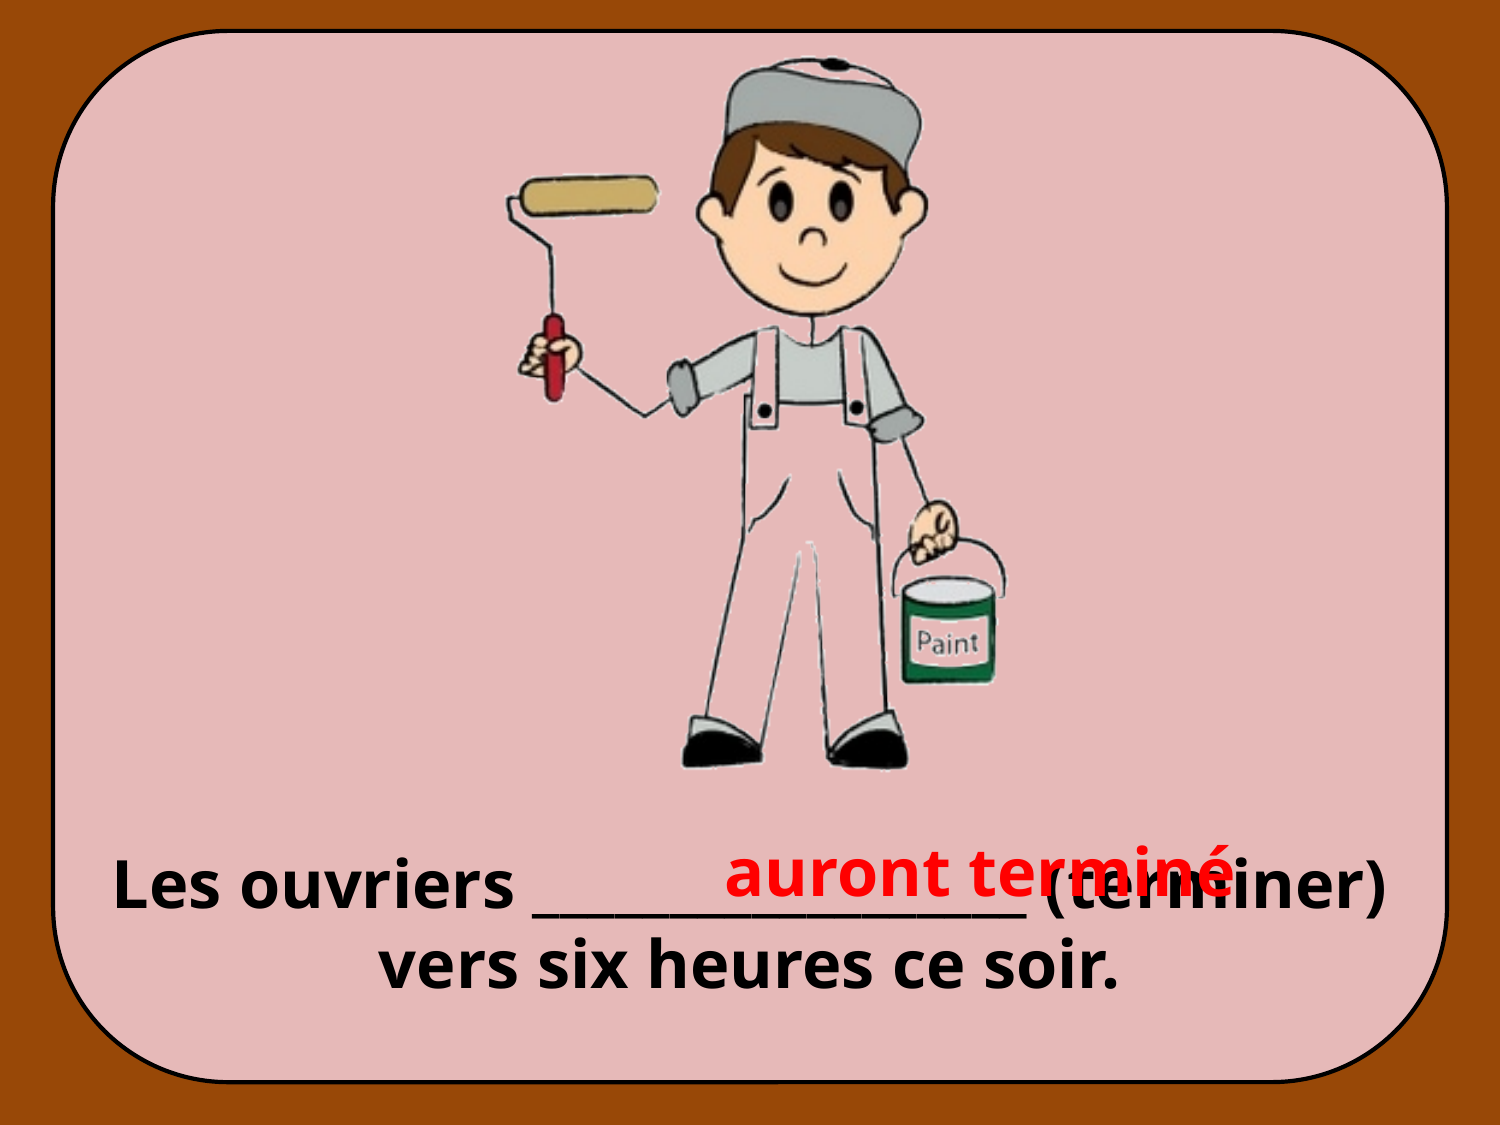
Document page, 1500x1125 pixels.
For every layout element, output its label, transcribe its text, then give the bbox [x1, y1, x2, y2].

text_box Les ouvriers __________________ (terminer) vers six heures ce soir. [53, 834, 1447, 1009]
picture [383, 54, 1105, 776]
text_box [83, 1009, 1417, 1085]
text_box [50, 28, 1450, 934]
text_box auront terminé [655, 822, 1306, 917]
